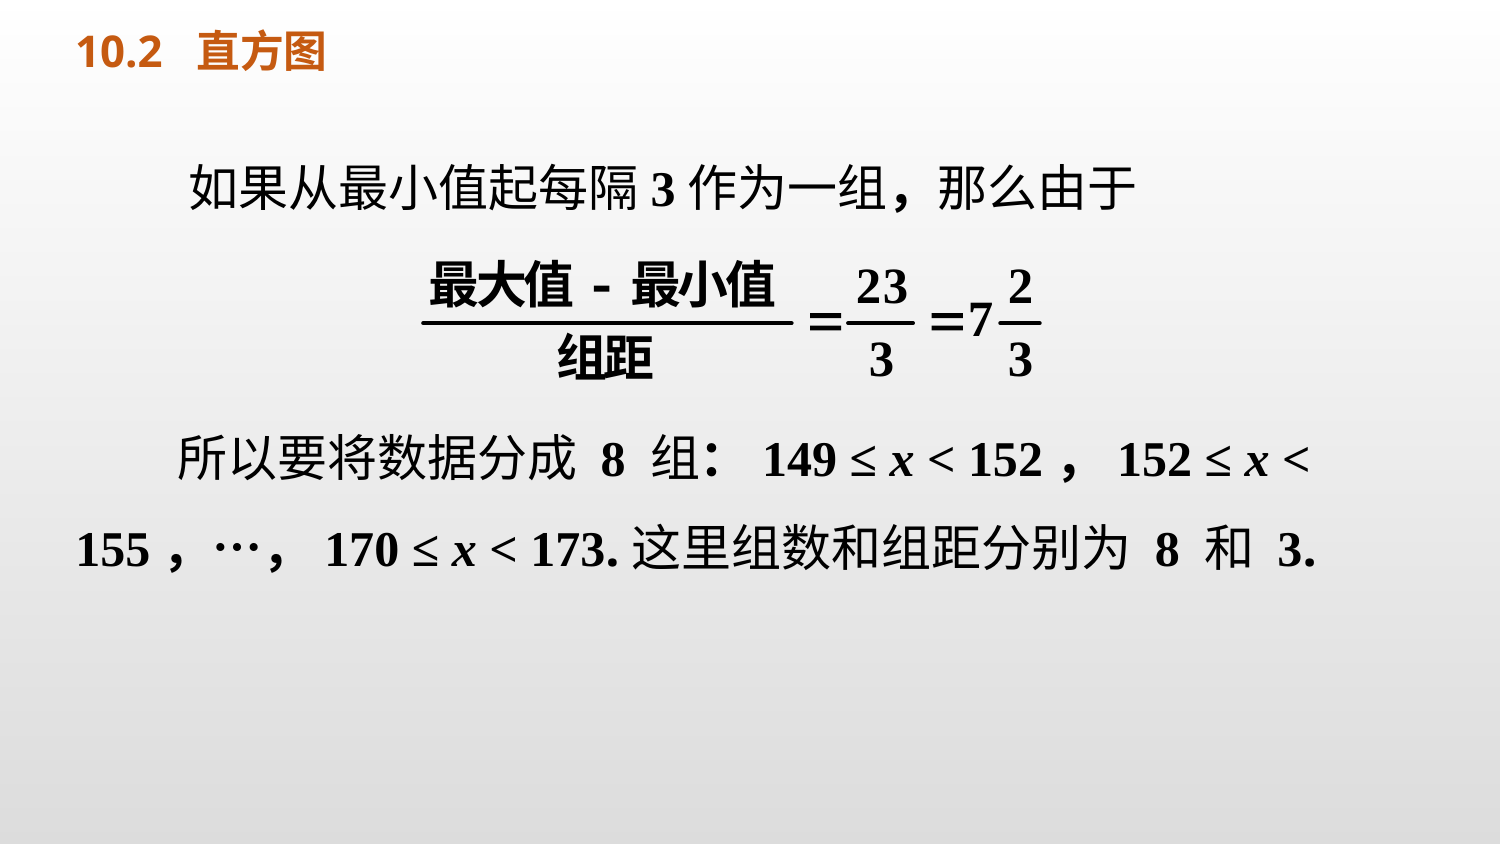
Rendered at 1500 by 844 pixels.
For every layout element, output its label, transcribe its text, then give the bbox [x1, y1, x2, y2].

text_box 如果从最小值起每隔3作为一组，那么由于 所以要将数据分成 8 组：149 ≤ x < 152，152 ≤ x < 155，…，170 ≤ x < 173.这里组数和组距分别为 8 和 3. [64, 120, 1453, 790]
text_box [406, 243, 1059, 396]
text_box 10.2 直方图 [64, 17, 1272, 82]
